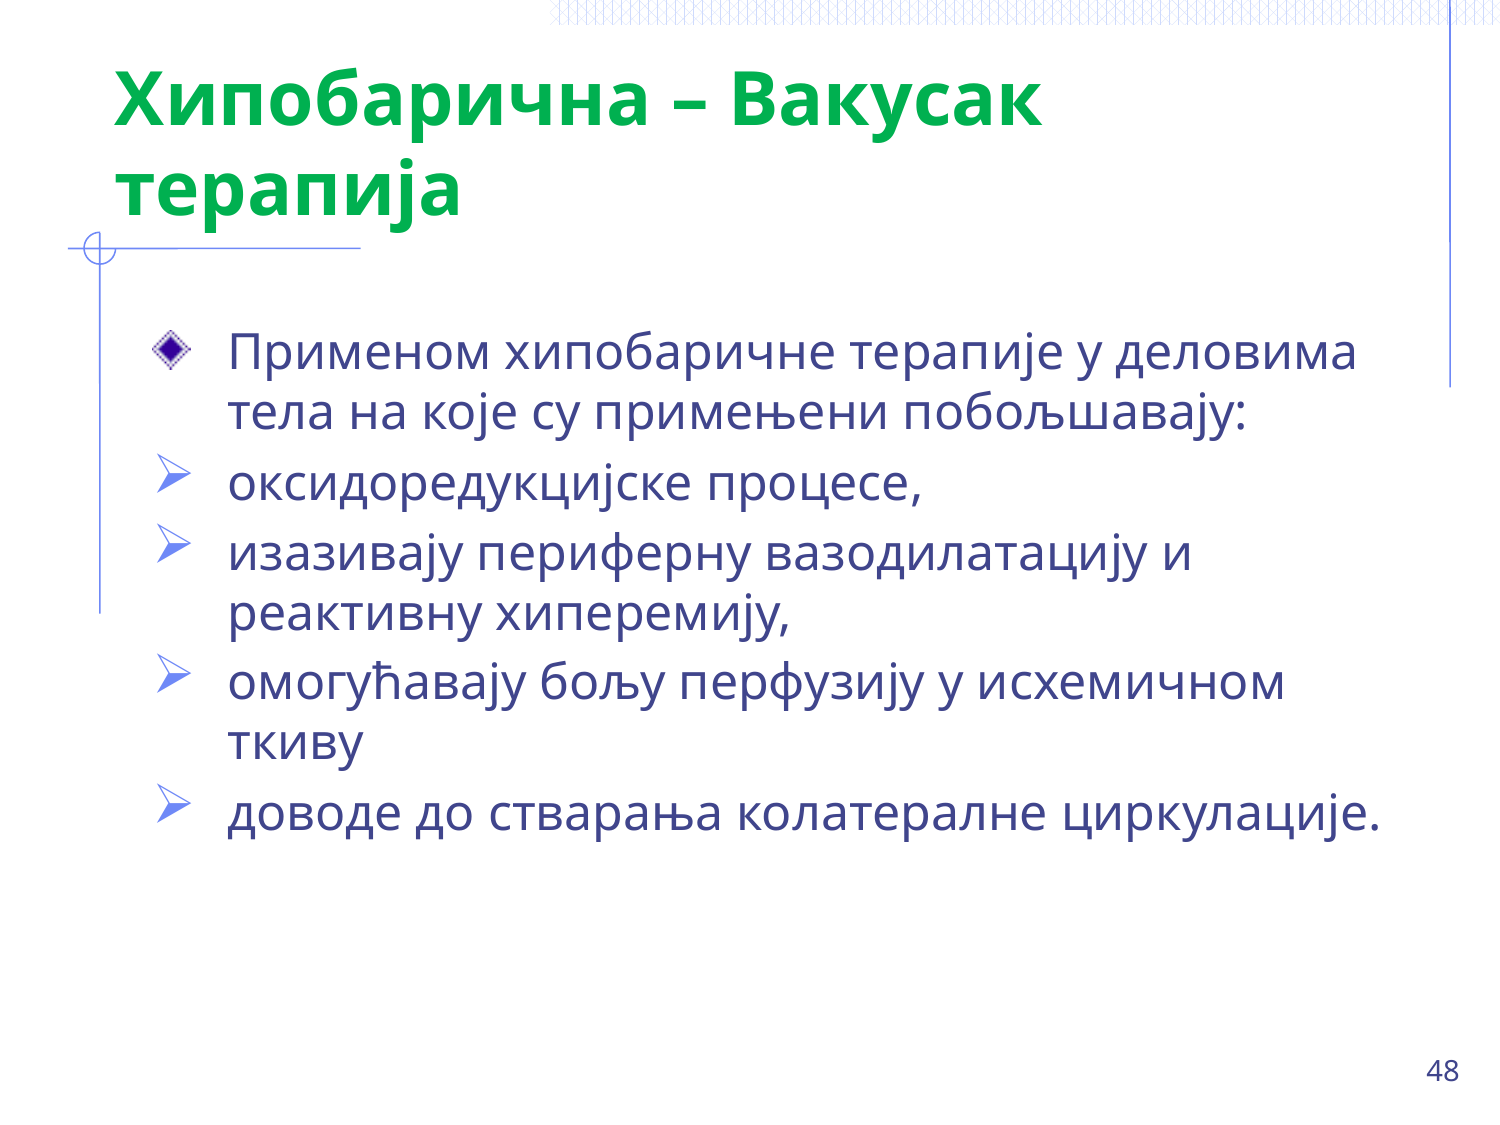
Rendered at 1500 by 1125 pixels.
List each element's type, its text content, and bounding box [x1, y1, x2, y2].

list Применом хипобаричне терапије у деловима тела на које су примењени побољшавају: оксидоредукцијске процесе, изазивају периферну вазодилатацију и реактивну хиперемију, омогућавају бољу перфузију у исхемичном ткиву доводе до стварања колатералне циркулације. [137, 312, 1413, 988]
title Хипобарична – Вакусак терапија [99, 49, 1376, 238]
slide_number 48 [1162, 1025, 1475, 1100]
picture [152, 330, 191, 370]
